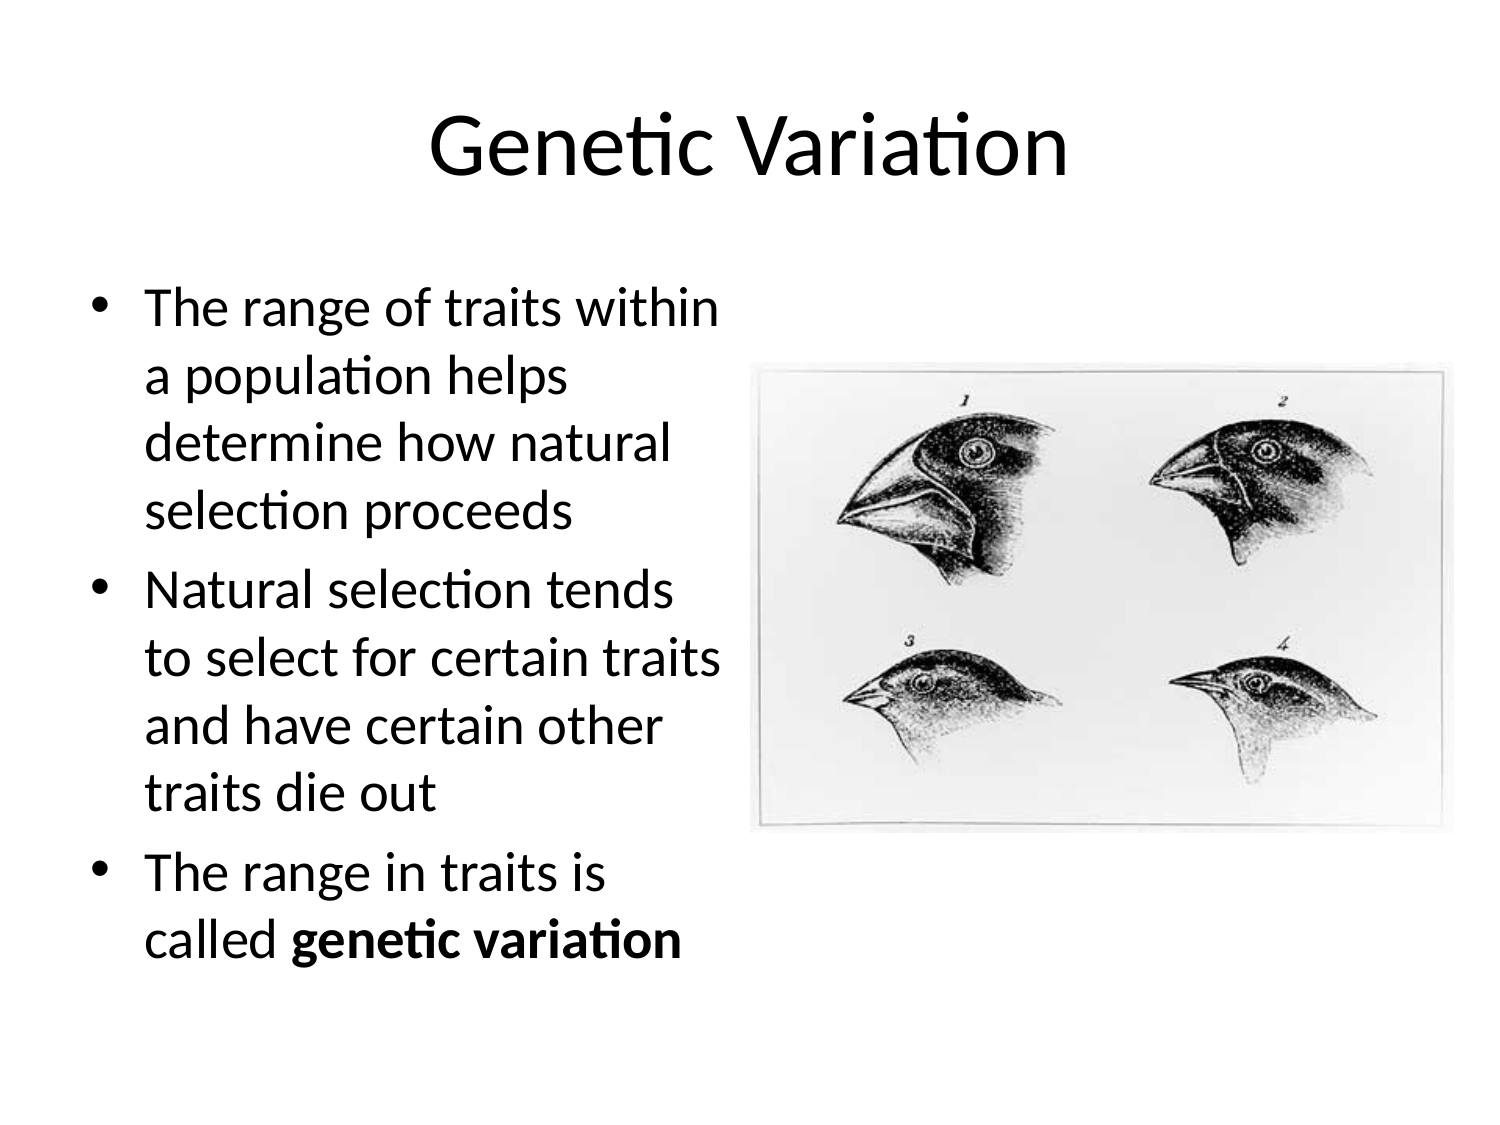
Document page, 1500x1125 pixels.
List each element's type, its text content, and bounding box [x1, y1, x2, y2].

list The range of traits within a population helps determine how natural selection proceeds Natural selection tends to select for certain traits and have certain other traits die out The range in traits is called genetic variation [75, 262, 738, 1005]
title Genetic Variation [75, 45, 1425, 233]
picture [749, 362, 1454, 833]
